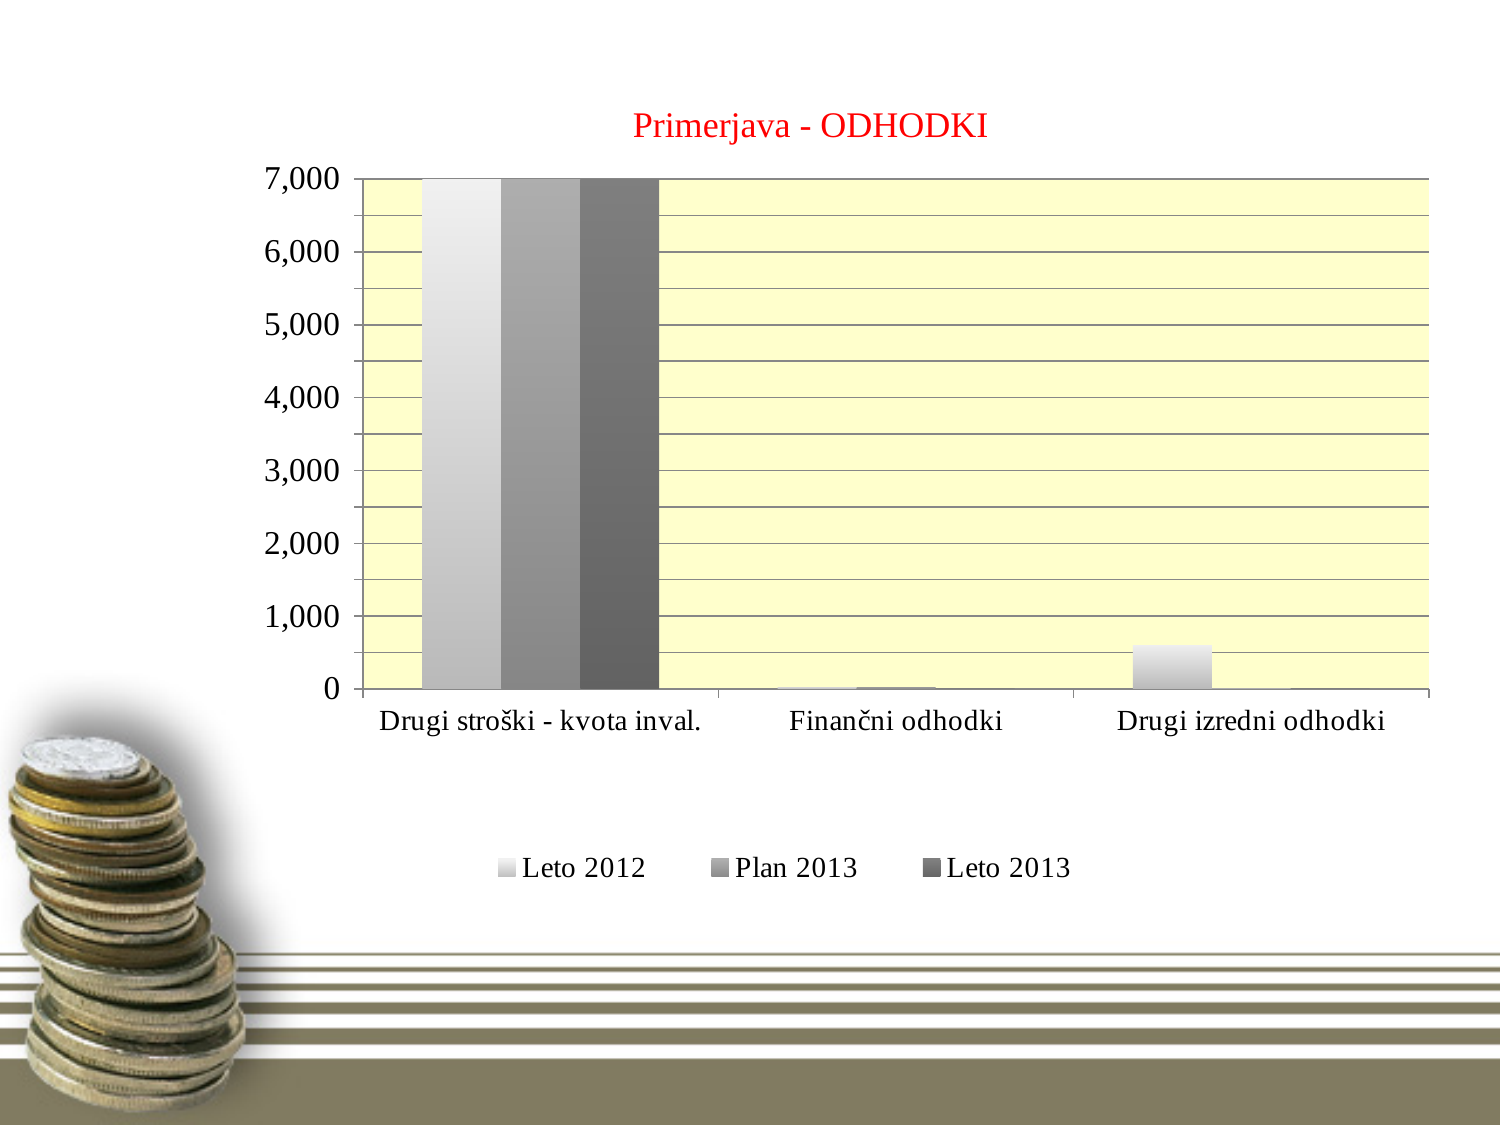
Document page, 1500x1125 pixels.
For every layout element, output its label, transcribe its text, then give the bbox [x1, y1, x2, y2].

chart [70, 152, 1430, 1044]
picture [0, 0, 1500, 1125]
title Primerjava - ODHODKI [234, 93, 1388, 150]
